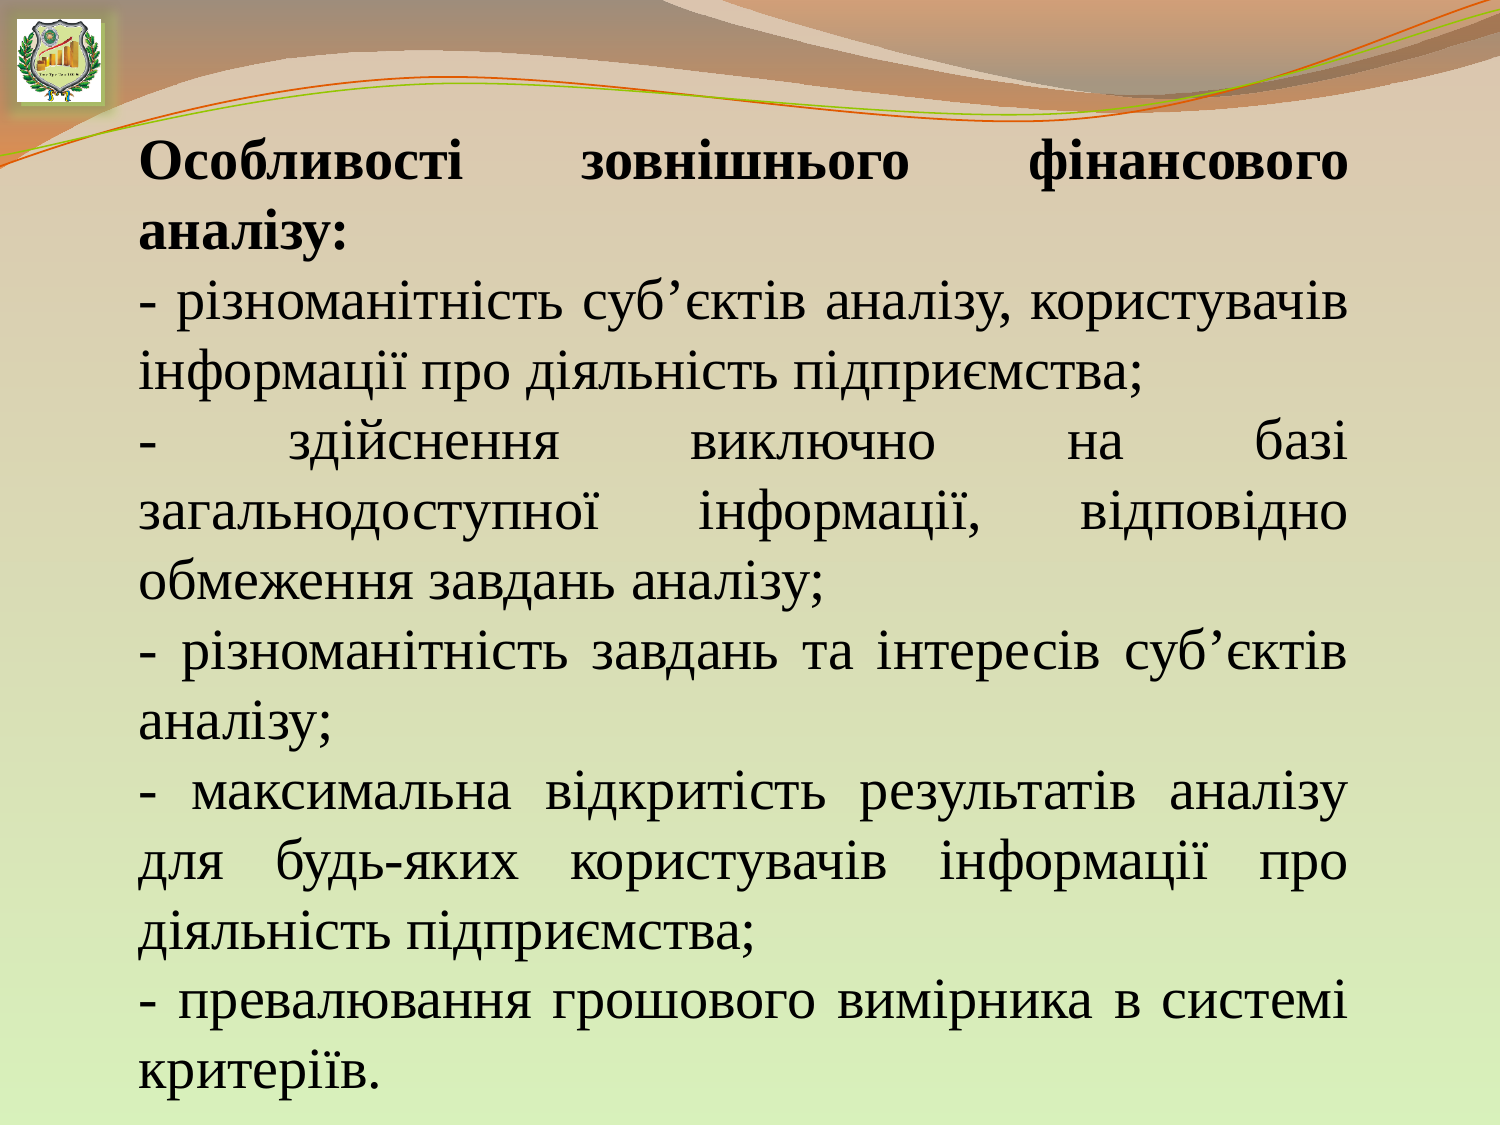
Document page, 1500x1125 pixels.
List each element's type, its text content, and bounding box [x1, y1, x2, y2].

text_box Особливості зовнішнього фінансового аналізу: - різноманітність суб’єктів аналізу, користувачів інформації про діяльність підприємства; - здійснення виключно на базі загальнодоступної інформації, відповідно обмеження завдань аналізу; - різноманітність завдань та інтересів суб’єктів аналізу; - максимальна відкритість результатів аналізу для будь-яких користувачів інформації про діяльність підприємства; - превалювання грошового вимірника в системі критеріїв. [123, 113, 1365, 1108]
picture [17, 18, 101, 102]
